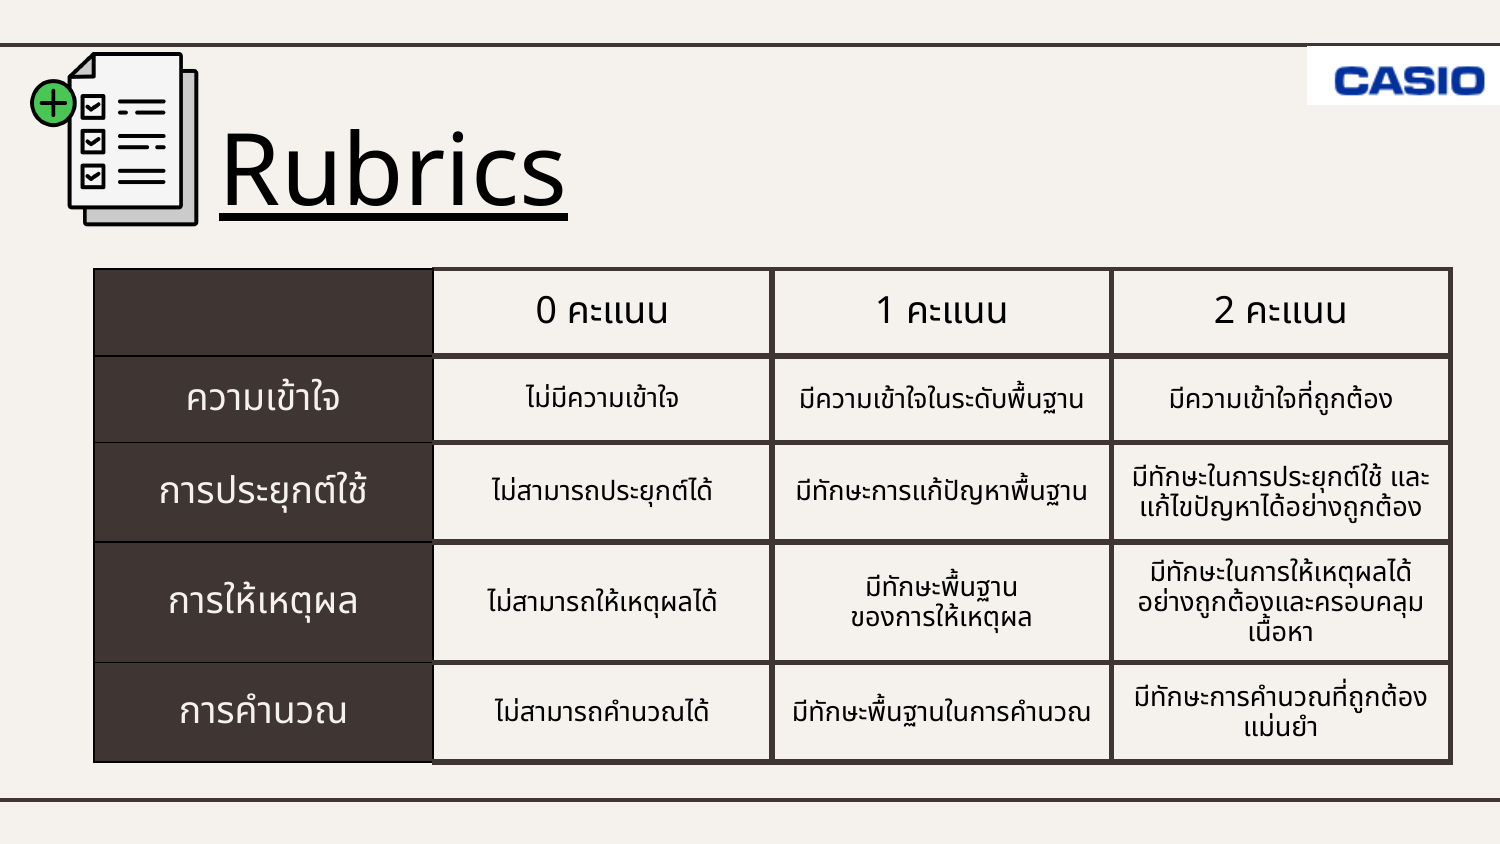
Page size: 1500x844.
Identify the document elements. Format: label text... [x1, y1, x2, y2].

table_cell มีทักษะพื้นฐานในการคำนวณ [775, 665, 1109, 759]
table_cell ไม่มีความเข้าใจ [434, 359, 769, 440]
table_cell มีทักษะการคำนวณที่ถูกต้องแม่นยำ [1114, 665, 1448, 759]
table_header 2 คะแนน [1114, 271, 1448, 353]
table_cell การคำนวณ [95, 663, 432, 761]
table_cell การให้เหตุผล [95, 543, 432, 662]
table_cell ไม่สามารถคำนวณได้ [434, 665, 769, 759]
table_cell มีทักษะการแก้ปัญหาพื้นฐาน [775, 445, 1109, 539]
table_header [95, 270, 432, 355]
table_cell มีทักษะในการให้เหตุผลได้อย่างถูกต้องและครอบคลุมเนื้อหา [1114, 545, 1448, 660]
picture [1307, 46, 1500, 105]
text_box Rubrics [203, 30, 1179, 167]
picture [24, 46, 205, 232]
table_cell ไม่สามารถให้เหตุผลได้ [434, 545, 769, 660]
table_cell ไม่สามารถประยุกต์ได้ [434, 445, 769, 539]
table_cell มีความเข้าใจที่ถูกต้อง [1114, 359, 1448, 440]
table_cell มีทักษะพื้นฐาน ของการให้เหตุผล [775, 545, 1109, 660]
table_cell มีความเข้าใจในระดับพื้นฐาน [775, 359, 1109, 440]
table_cell มีทักษะในการประยุกต์ใช้ และแก้ไขปัญหาได้อย่างถูกต้อง [1114, 445, 1448, 539]
table_cell ความเข้าใจ [95, 357, 432, 442]
table_header 0 คะแนน [434, 271, 769, 353]
table_cell การประยุกต์ใช้ [95, 443, 432, 541]
table_header 1 คะแนน [775, 271, 1109, 353]
